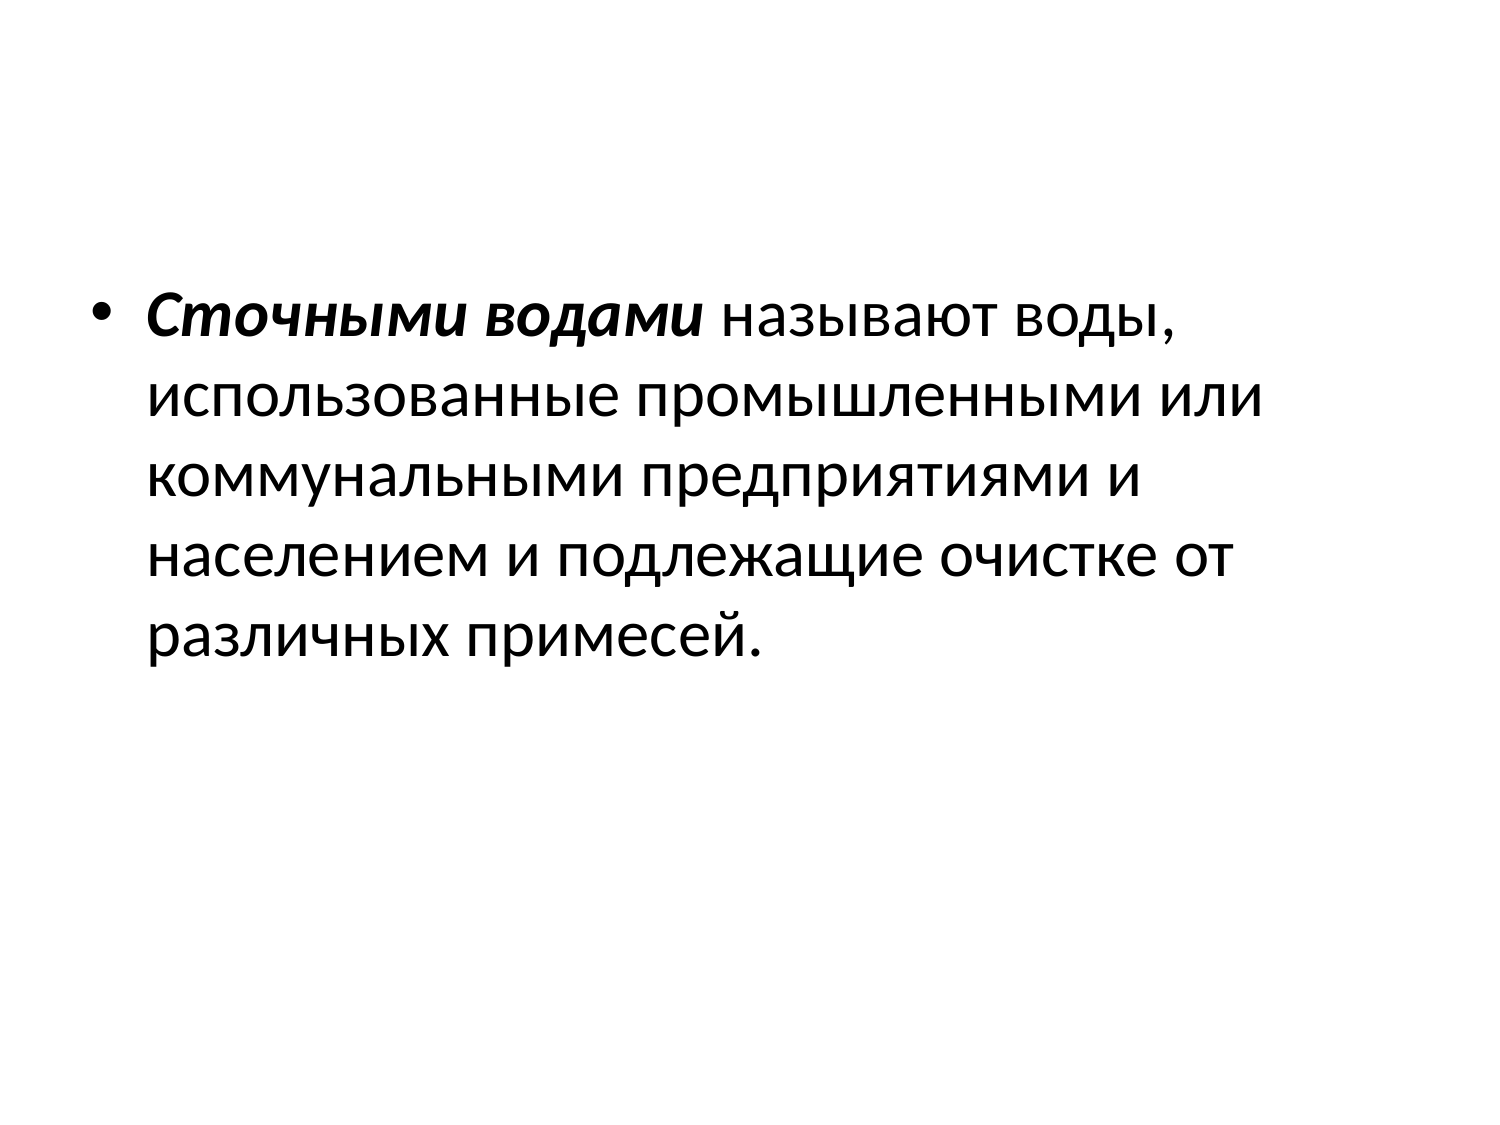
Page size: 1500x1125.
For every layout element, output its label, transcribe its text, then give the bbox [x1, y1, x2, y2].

list Сточными водами называют воды, использованные промышленными или коммунальными предприятиями и населением и подлежащие очистке от различных примесей. [75, 262, 1425, 1005]
